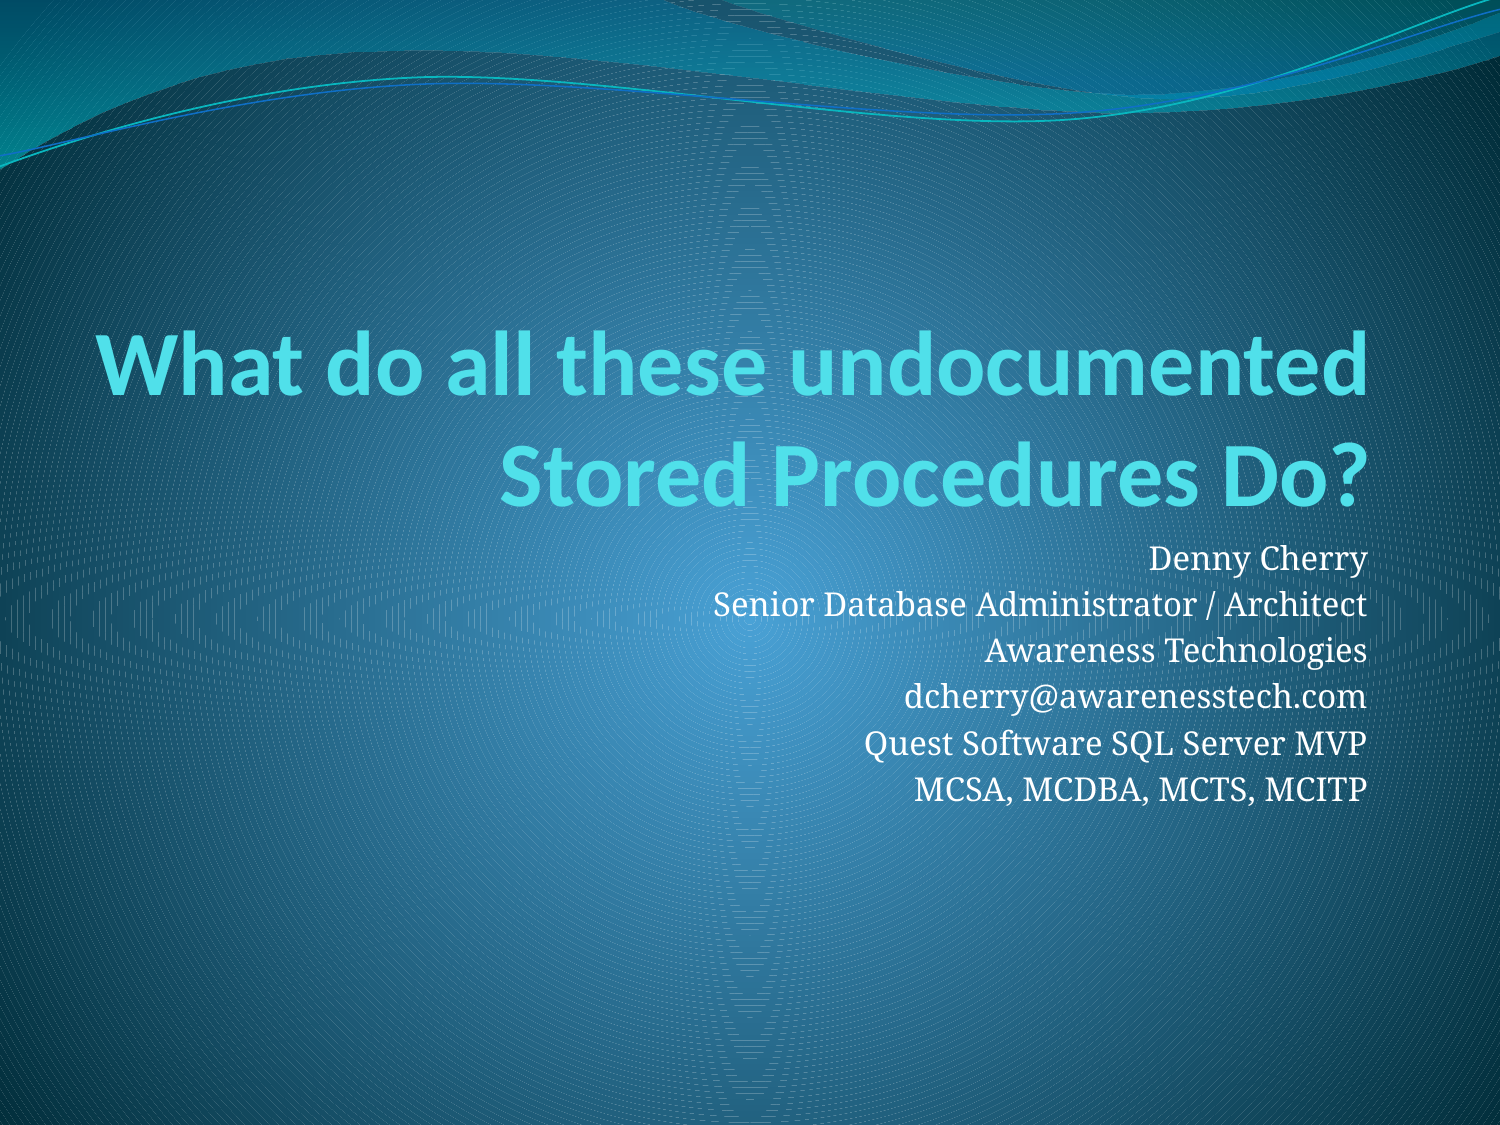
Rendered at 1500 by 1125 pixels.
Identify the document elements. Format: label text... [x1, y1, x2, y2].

subtitle Denny Cherry Senior Database Administrator / Architect Awareness Technologies dcherry@awarenesstech.com Quest Software SQL Server MVP MCSA, MCDBA, MCTS, MCITP [87, 529, 1376, 818]
title What do all these undocumented Stored Procedures Do? [87, 224, 1376, 525]
